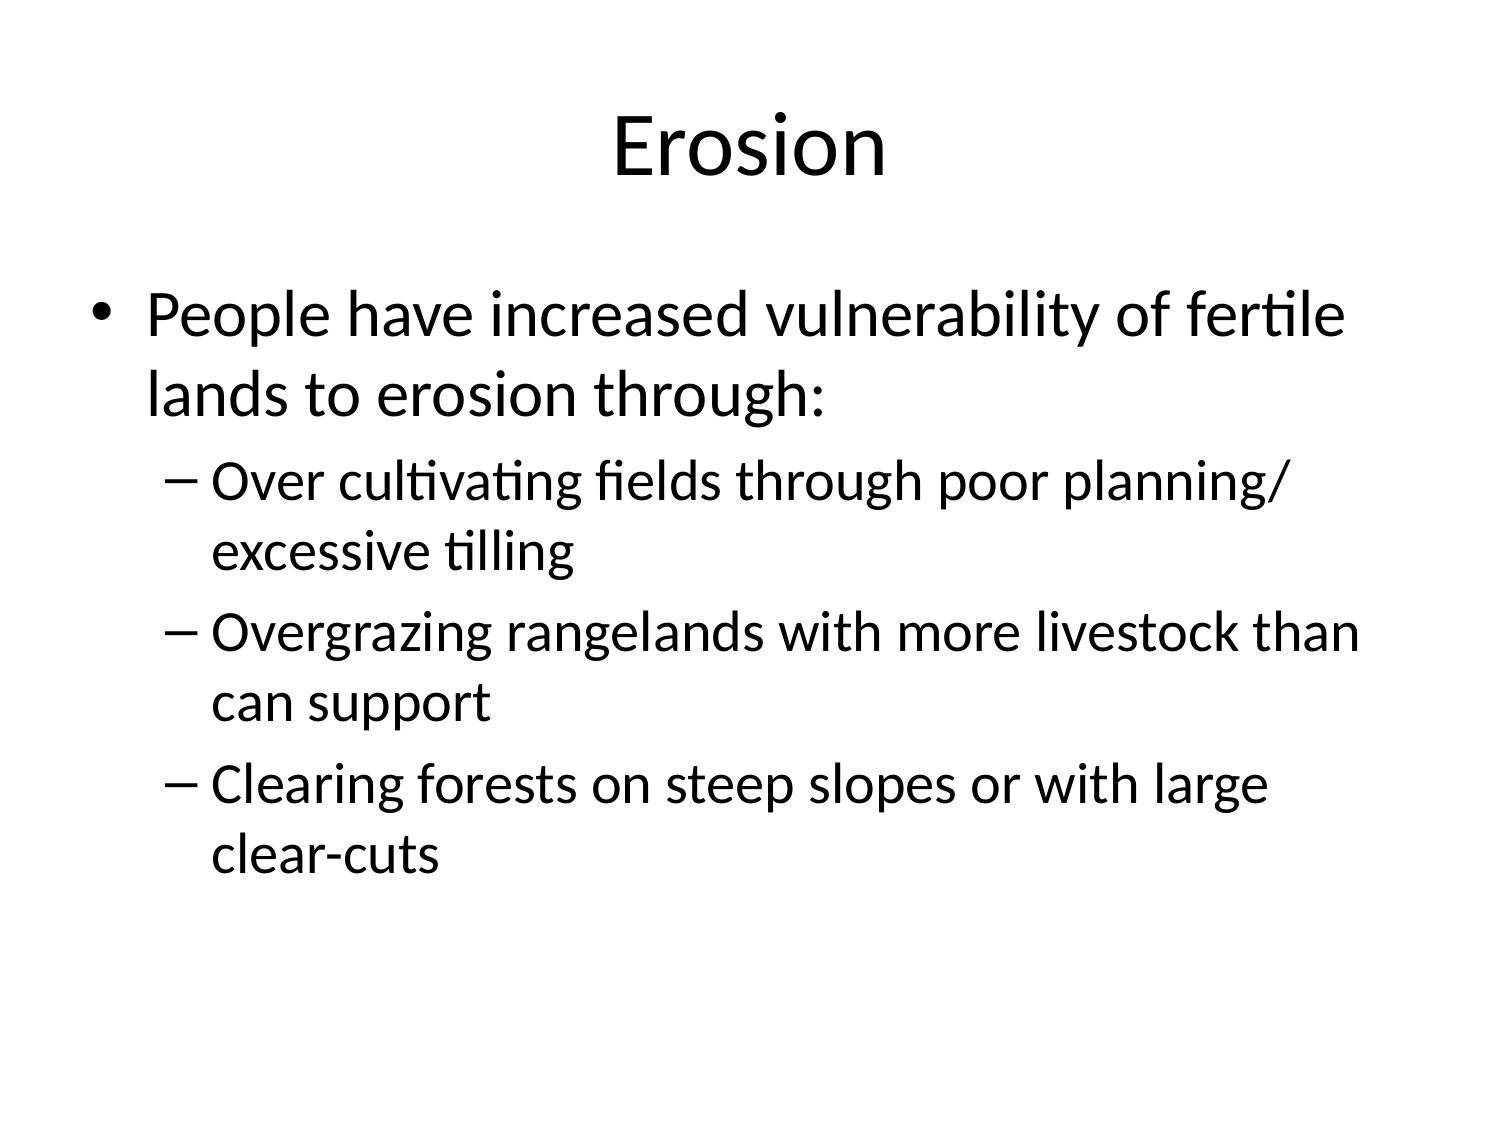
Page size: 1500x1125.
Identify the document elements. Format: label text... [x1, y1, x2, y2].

list People have increased vulnerability of fertile lands to erosion through: Over cultivating fields through poor planning/ excessive tilling Overgrazing rangelands with more livestock than can support Clearing forests on steep slopes or with large clear-cuts [75, 262, 1425, 1005]
title Erosion [75, 45, 1425, 233]
